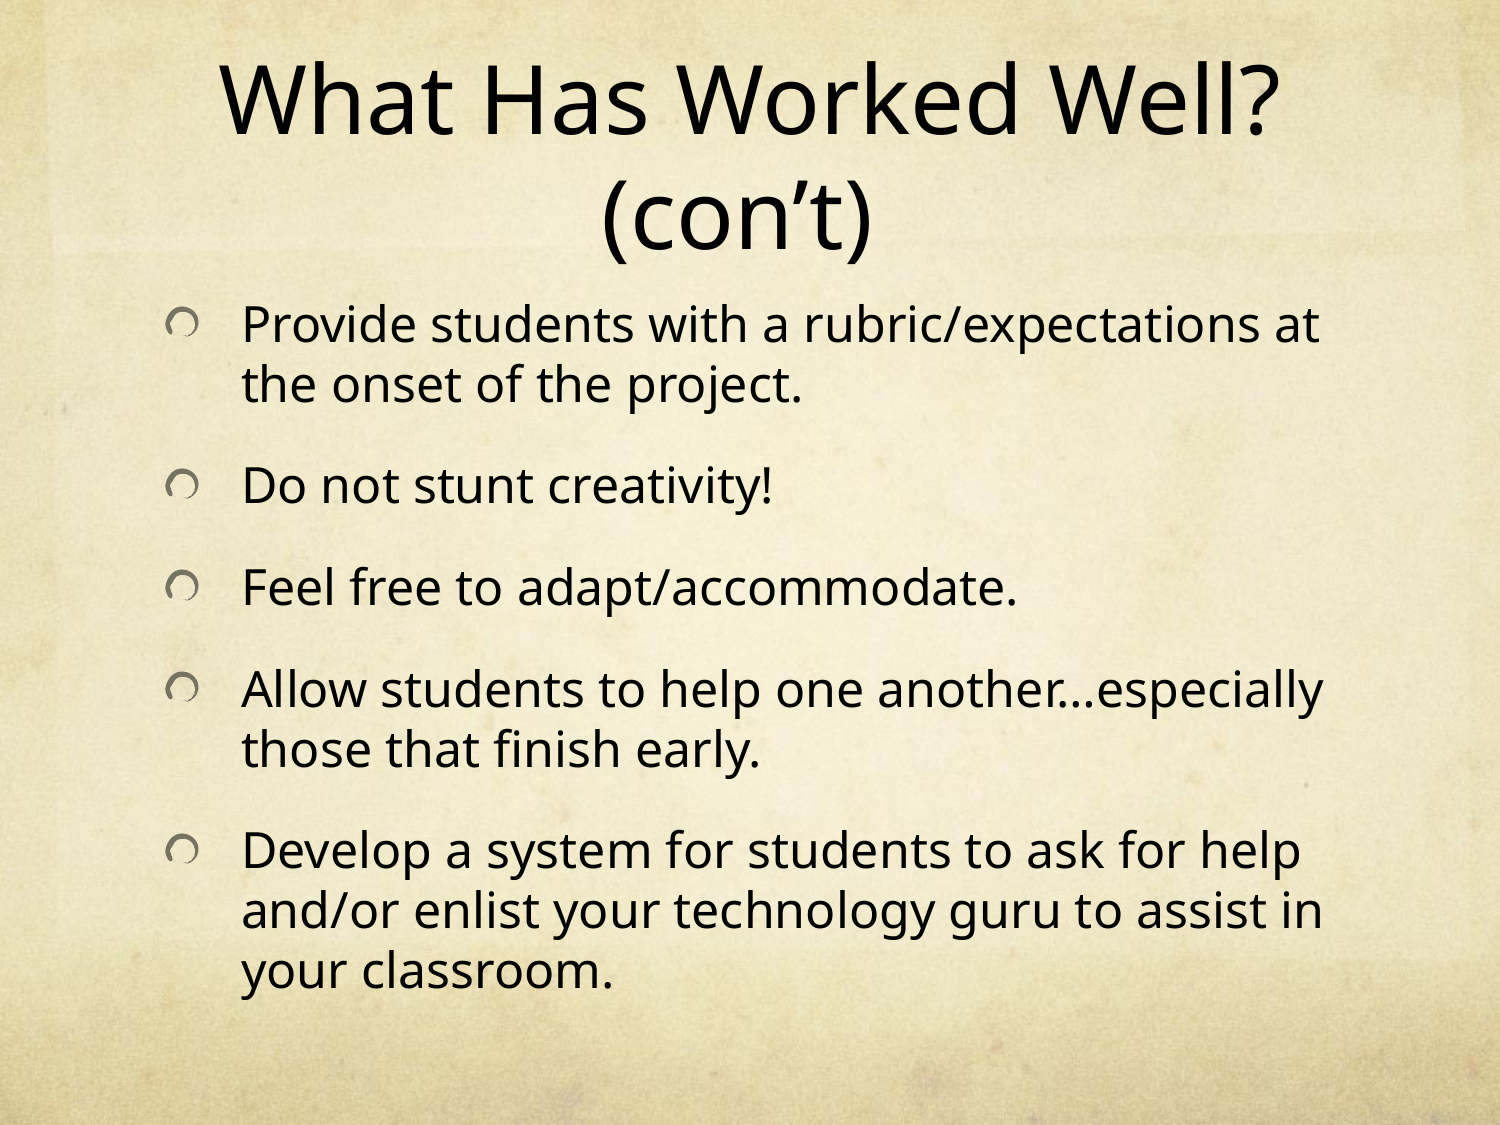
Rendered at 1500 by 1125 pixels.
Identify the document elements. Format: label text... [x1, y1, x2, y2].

picture [0, 0, 1500, 1125]
title What Has Worked Well? (con’t) [150, 82, 1350, 225]
list Provide students with a rubric/expectations at the onset of the project. Do not stunt creativity! Feel free to adapt/accommodate. Allow students to help one another…especially those that finish early. Develop a system for students to ask for help and/or enlist your technology guru to assist in your classroom. [150, 284, 1350, 950]
